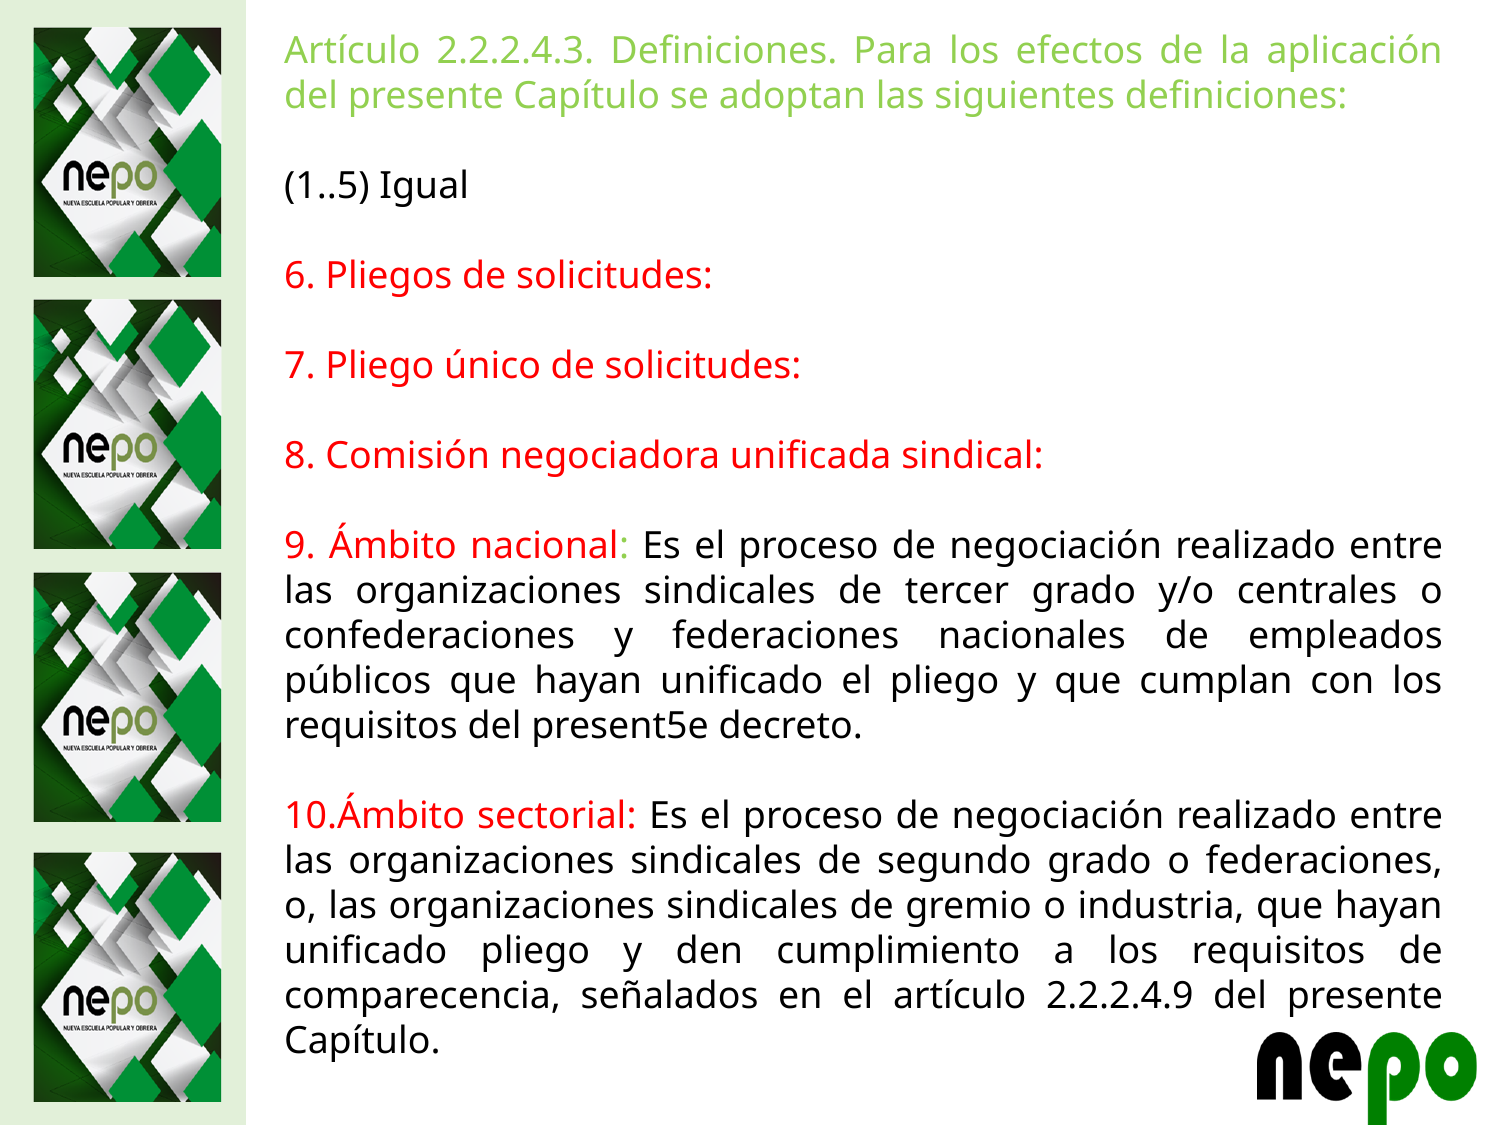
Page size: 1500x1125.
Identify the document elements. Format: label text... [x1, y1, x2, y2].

picture [0, 0, 246, 1125]
picture [1257, 1032, 1477, 1125]
text_box Artículo 2.2.2.4.3. Definiciones. Para los efectos de la aplicación del presente Capítulo se adoptan las siguientes definiciones: (1..5) Igual 6. Pliegos de solicitudes: 7. Pliego único de solicitudes: 8. Comisión negociadora unificada sindical: 9. Ámbito nacional: Es el proceso de negociación realizado entre las organizaciones sindicales de tercer grado y/o centrales o confederaciones y federaciones nacionales de empleados públicos que hayan unificado el pliego y que cumplan con los requisitos del present5e decreto. 10.Ámbito sectorial: Es el proceso de negociación realizado entre las organizaciones sindicales de segundo grado o federaciones, o, las organizaciones sindicales de gremio o industria, que hayan unificado pliego y den cumplimiento a los requisitos de comparecencia, señalados en el artículo 2.2.2.4.9 del presente Capítulo. [269, 19, 1459, 1114]
